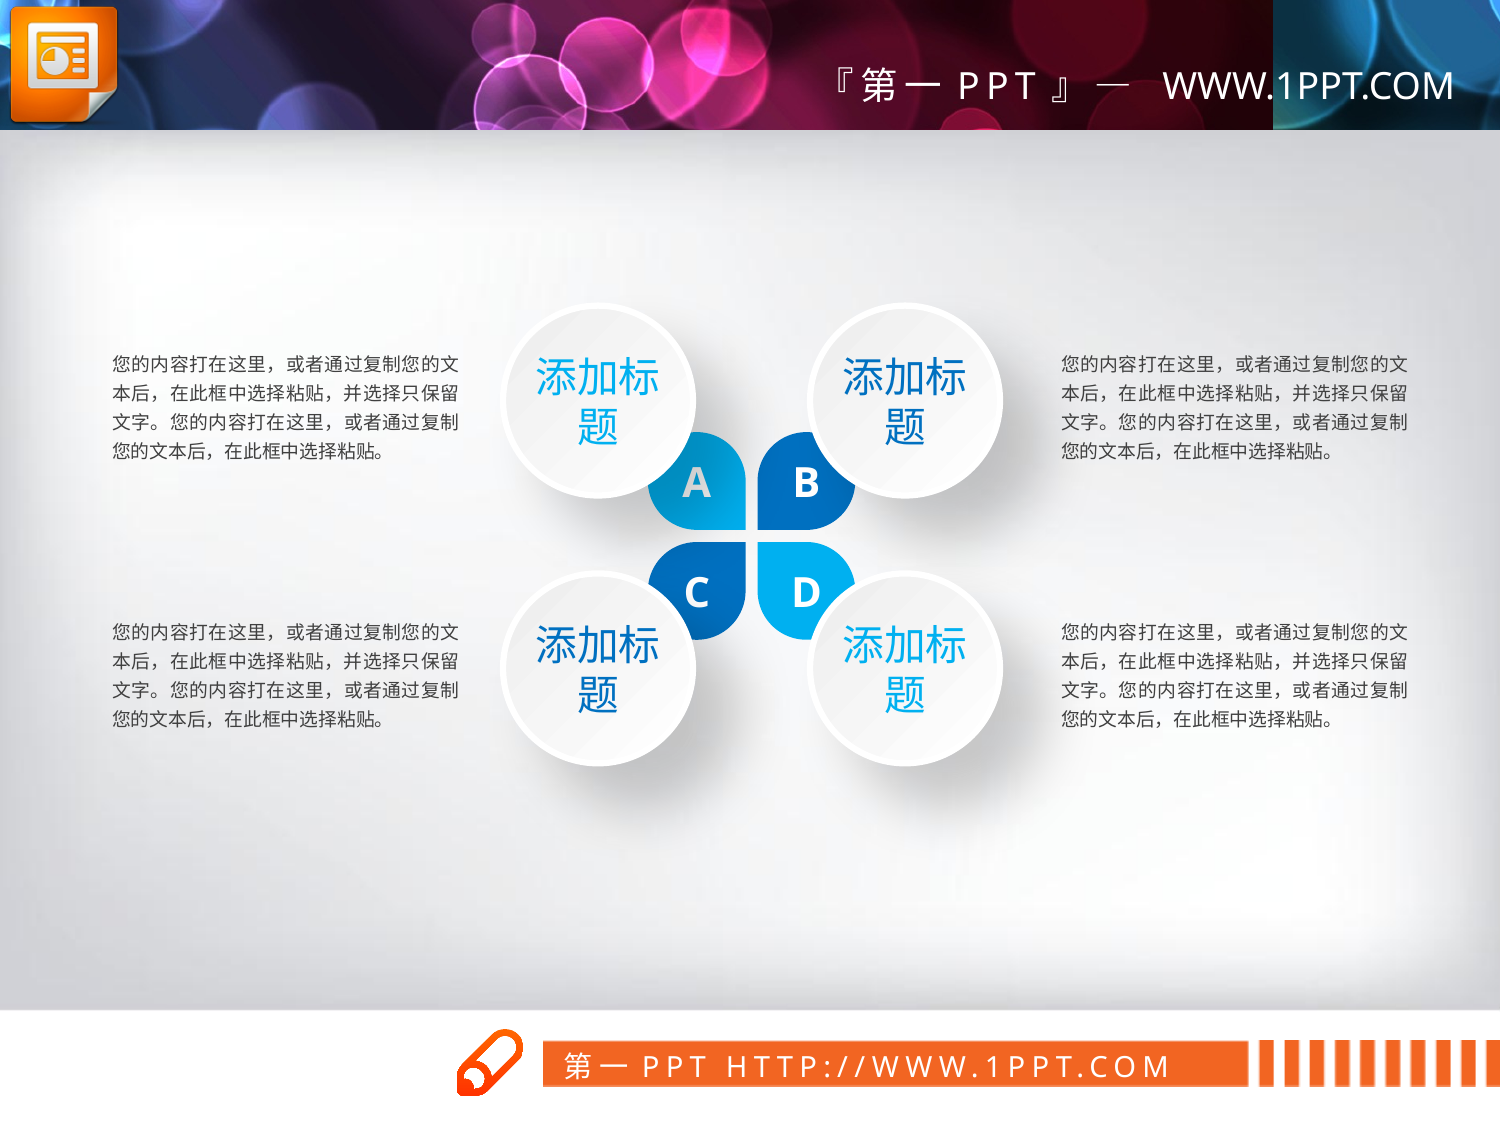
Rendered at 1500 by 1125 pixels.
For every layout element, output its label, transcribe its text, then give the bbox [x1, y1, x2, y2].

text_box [757, 431, 856, 531]
picture [0, 0, 1500, 1012]
text_box 添加标题 [810, 573, 1000, 764]
text_box 添加标题 [503, 573, 693, 764]
text_box 添加标题 [810, 305, 1000, 496]
text_box 您的内容打在这里，或者通过复制您的文本后，在此框中选择粘贴，并选择只保留文字。您的内容打在这里，或者通过复制您的文本后，在此框中选择粘贴。 [100, 339, 471, 469]
text_box 您的内容打在这里，或者通过复制您的文本后，在此框中选择粘贴，并选择只保留文字。您的内容打在这里，或者通过复制您的文本后，在此框中选择粘贴。 [1049, 607, 1420, 737]
picture [543, 1040, 1500, 1087]
text_box 您的内容打在这里，或者通过复制您的文本后，在此框中选择粘贴，并选择只保留文字。您的内容打在这里，或者通过复制您的文本后，在此框中选择粘贴。 [100, 607, 471, 737]
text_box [647, 541, 746, 641]
text_box 您的内容打在这里，或者通过复制您的文本后，在此框中选择粘贴，并选择只保留文字。您的内容打在这里，或者通过复制您的文本后，在此框中选择粘贴。 [1049, 339, 1420, 469]
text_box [757, 541, 856, 641]
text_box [647, 431, 746, 531]
text_box 添加标题 [503, 305, 693, 496]
